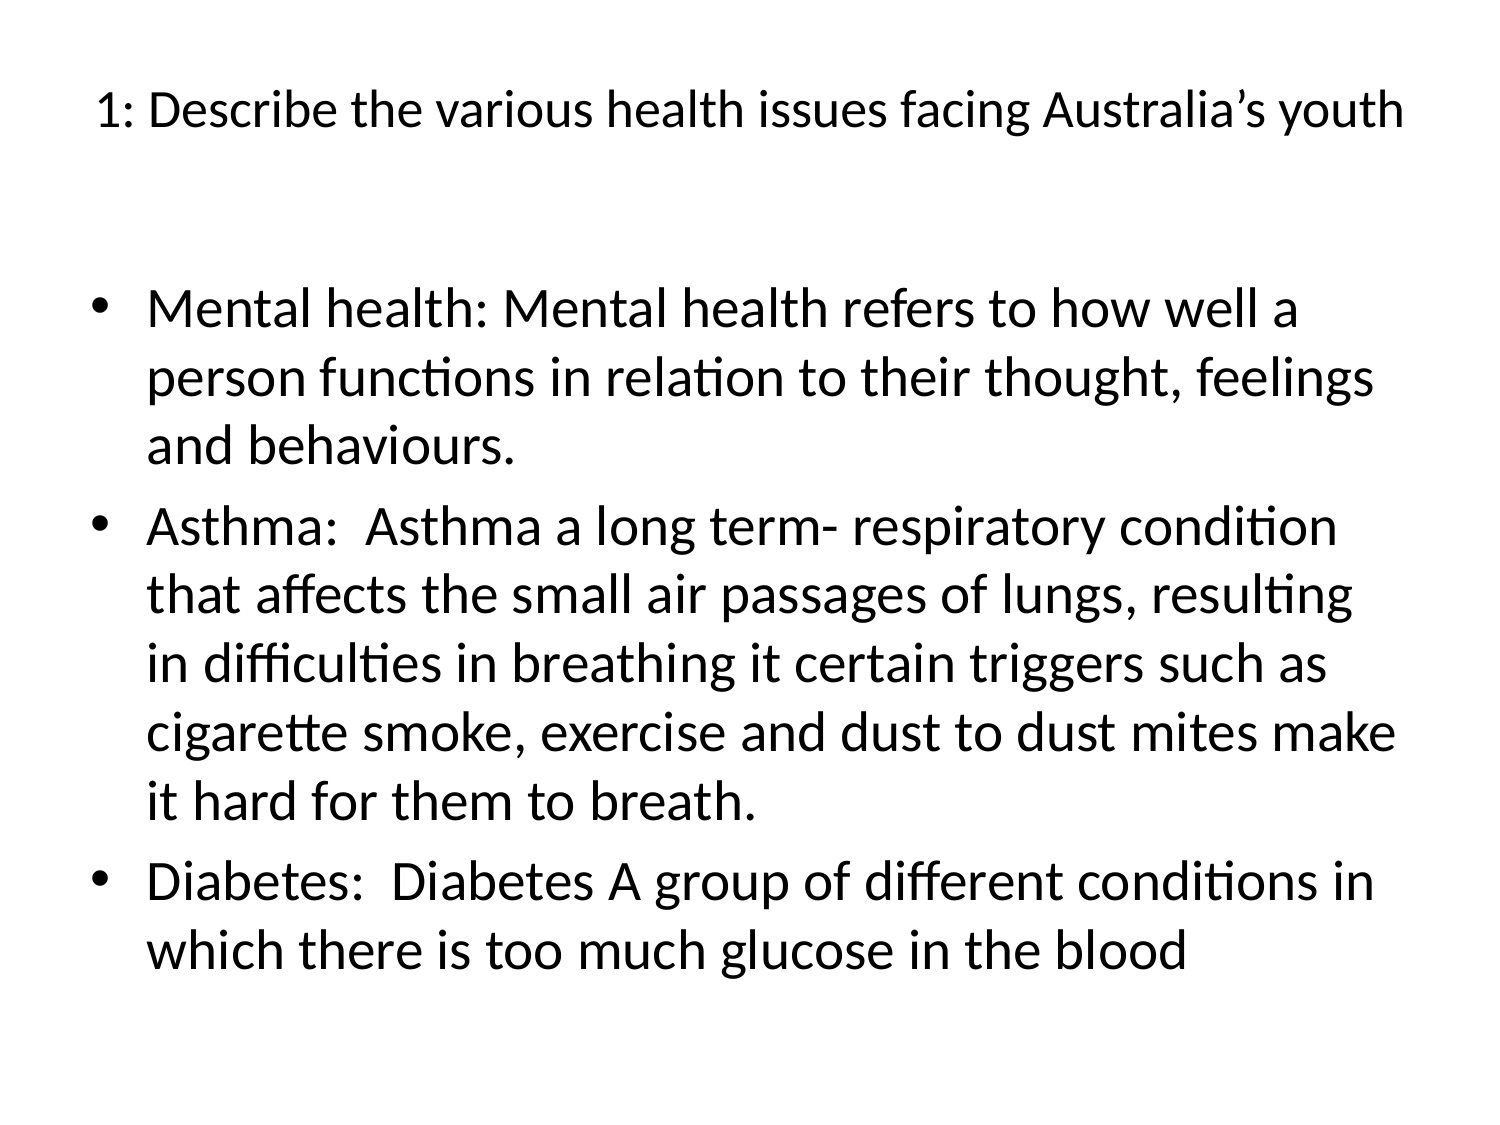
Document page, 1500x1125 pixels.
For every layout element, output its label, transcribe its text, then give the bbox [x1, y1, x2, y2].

title 1: Describe the various health issues facing Australia’s youth [75, 45, 1425, 233]
list Mental health: Mental health refers to how well a person functions in relation to their thought, feelings and behaviours. Asthma: Asthma a long term- respiratory condition that affects the small air passages of lungs, resulting in difficulties in breathing it certain triggers such as cigarette smoke, exercise and dust to dust mites make it hard for them to breath. Diabetes: Diabetes A group of different conditions in which there is too much glucose in the blood [75, 262, 1425, 1005]
